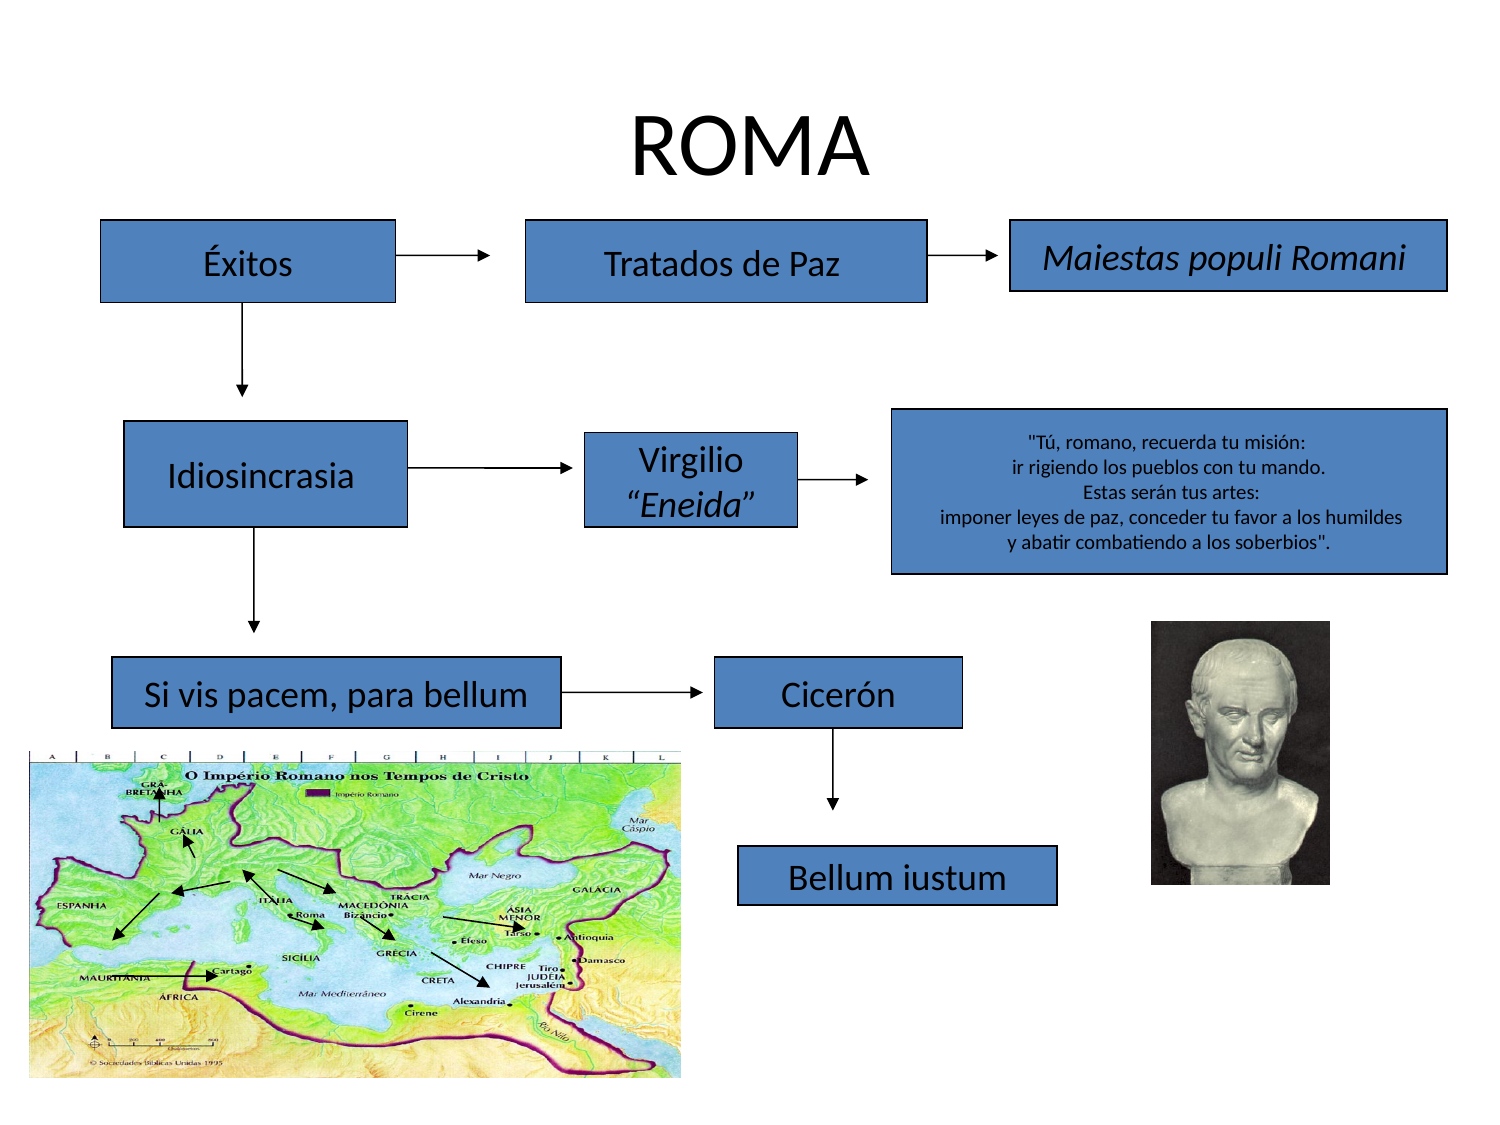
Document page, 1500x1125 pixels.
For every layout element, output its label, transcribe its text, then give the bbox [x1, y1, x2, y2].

text_box [927, 249, 999, 262]
text_box [797, 473, 869, 486]
text_box Éxitos [100, 219, 396, 303]
text_box Tratados de Paz [525, 219, 927, 303]
text_box [247, 527, 261, 634]
text_box [395, 249, 491, 262]
text_box [407, 461, 573, 475]
text_box Maiestas populi Romani [1009, 220, 1448, 291]
text_box Bellum iustum [738, 846, 1058, 906]
text_box "Tú, romano, recuerda tu misión: ir rigiendo los pueblos con tu mando. Estas serán tus artes: imponer leyes de paz, conceder tu favor a los humildes y abatir combatiendo a los soberbios". [891, 408, 1447, 575]
text_box [560, 686, 703, 699]
text_box Virgilio “Eneida” [584, 432, 798, 528]
text_box [236, 302, 249, 398]
text_box [826, 727, 840, 811]
picture [29, 751, 681, 1079]
text_box Si vis pacem, para bellum [112, 656, 561, 729]
picture [1151, 621, 1331, 886]
text_box Idiosincrasia [123, 420, 408, 528]
title ROMA [75, 45, 1425, 233]
text_box Cicerón [714, 657, 963, 728]
